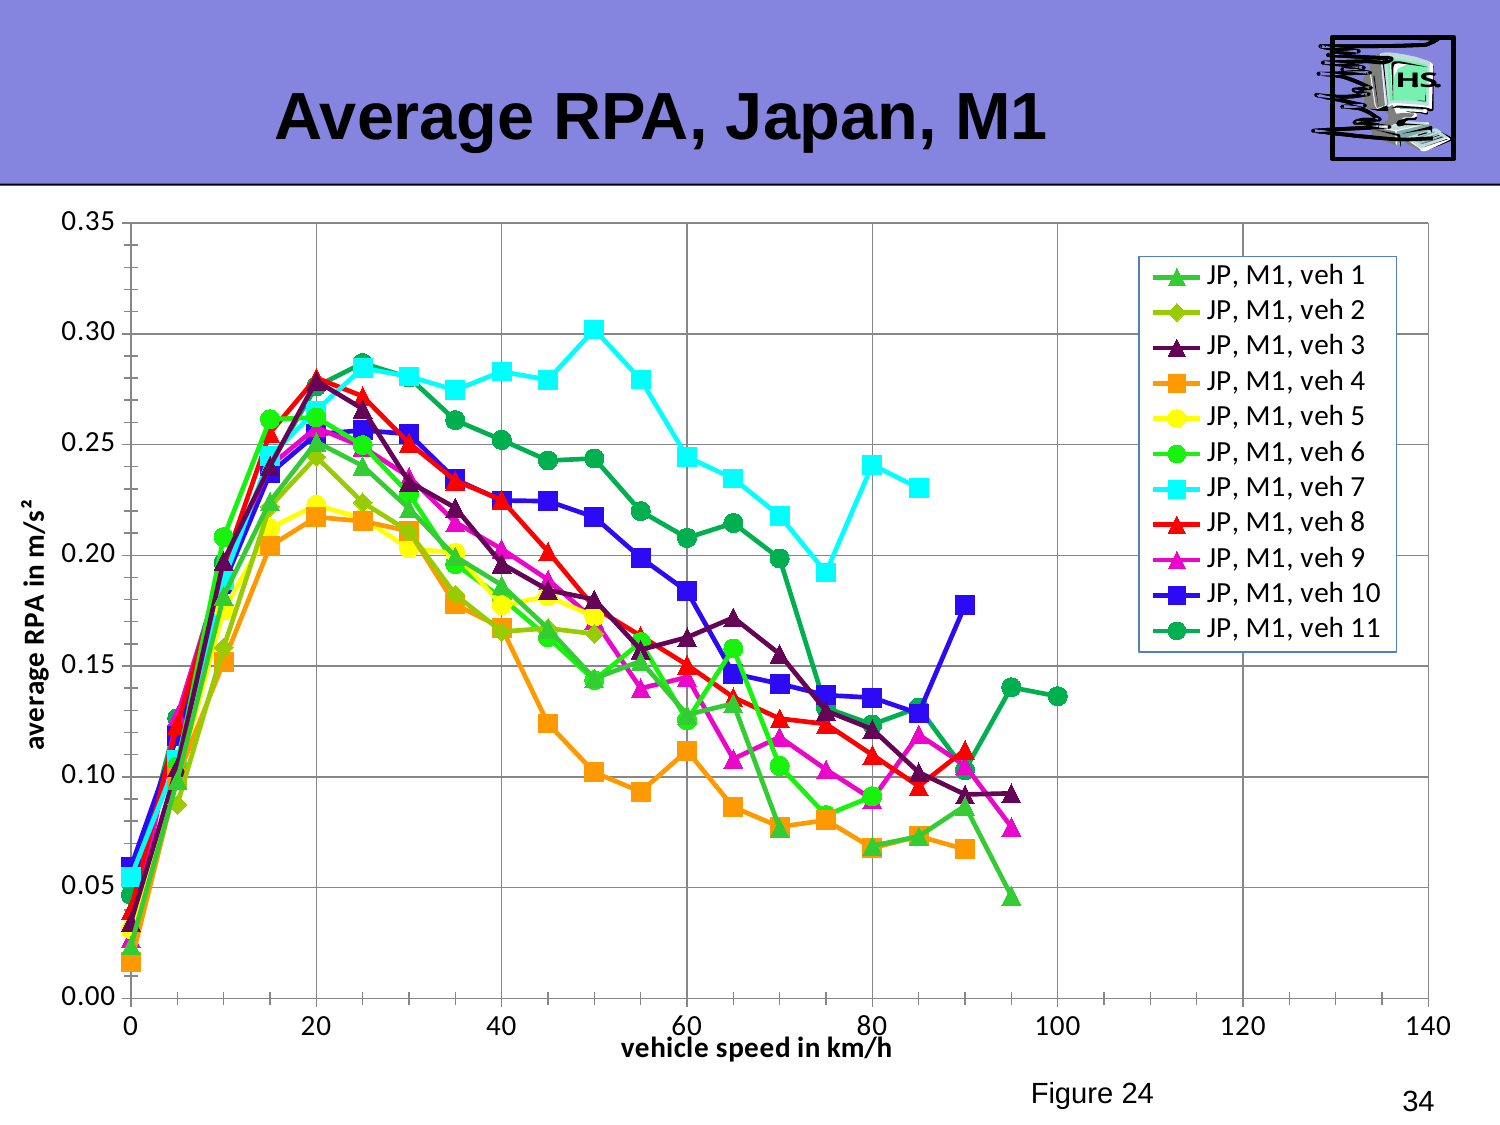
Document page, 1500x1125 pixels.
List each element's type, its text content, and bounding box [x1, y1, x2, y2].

chart [12, 202, 1462, 1075]
text_box 34 [1387, 1083, 1450, 1125]
title Average RPA, Japan, M1 [29, 50, 1294, 175]
text_box Figure 24 [974, 1083, 1211, 1117]
text_box [187, 162, 1288, 201]
